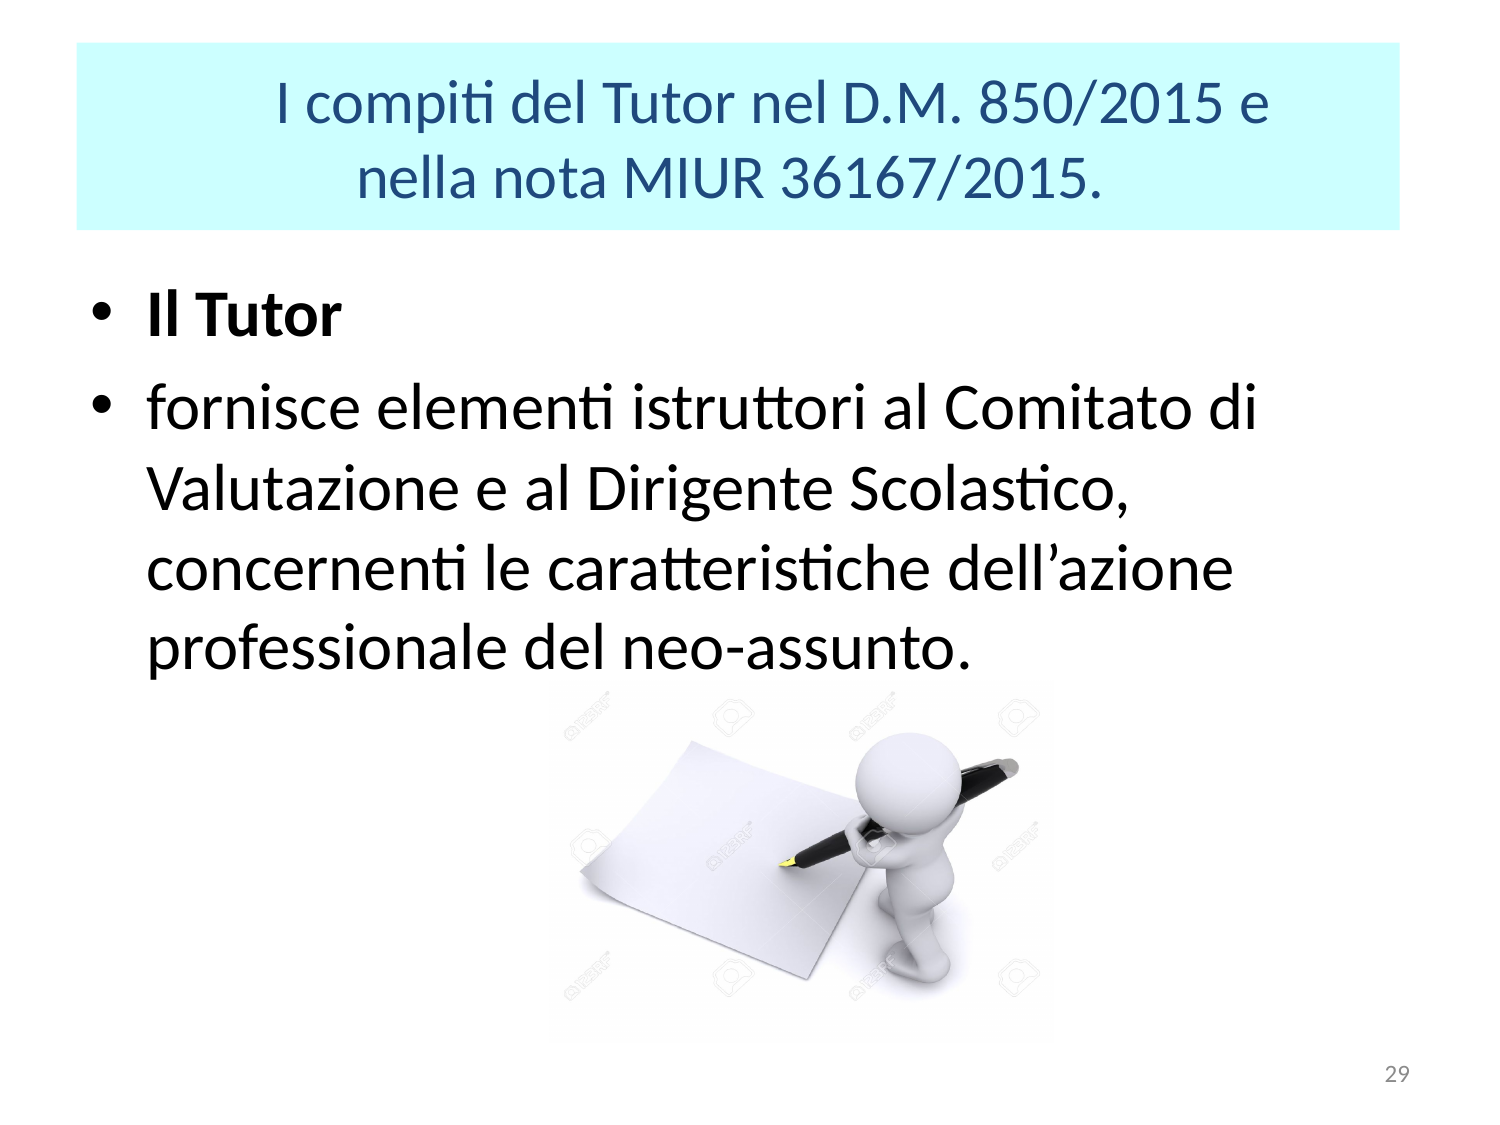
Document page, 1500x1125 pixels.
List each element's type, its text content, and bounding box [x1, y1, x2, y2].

list Il Tutor fornisce elementi istruttori al Comitato di Valutazione e al Dirigente Scolastico, concernenti le caratteristiche dell’azione professionale del neo-assunto. [75, 262, 1425, 1005]
slide_number 29 [1074, 1042, 1425, 1103]
text_box I compiti del Tutor nel D.M. 850/2015 e nella nota MIUR 36167/2015. [76, 42, 1400, 231]
picture [548, 680, 1054, 1043]
